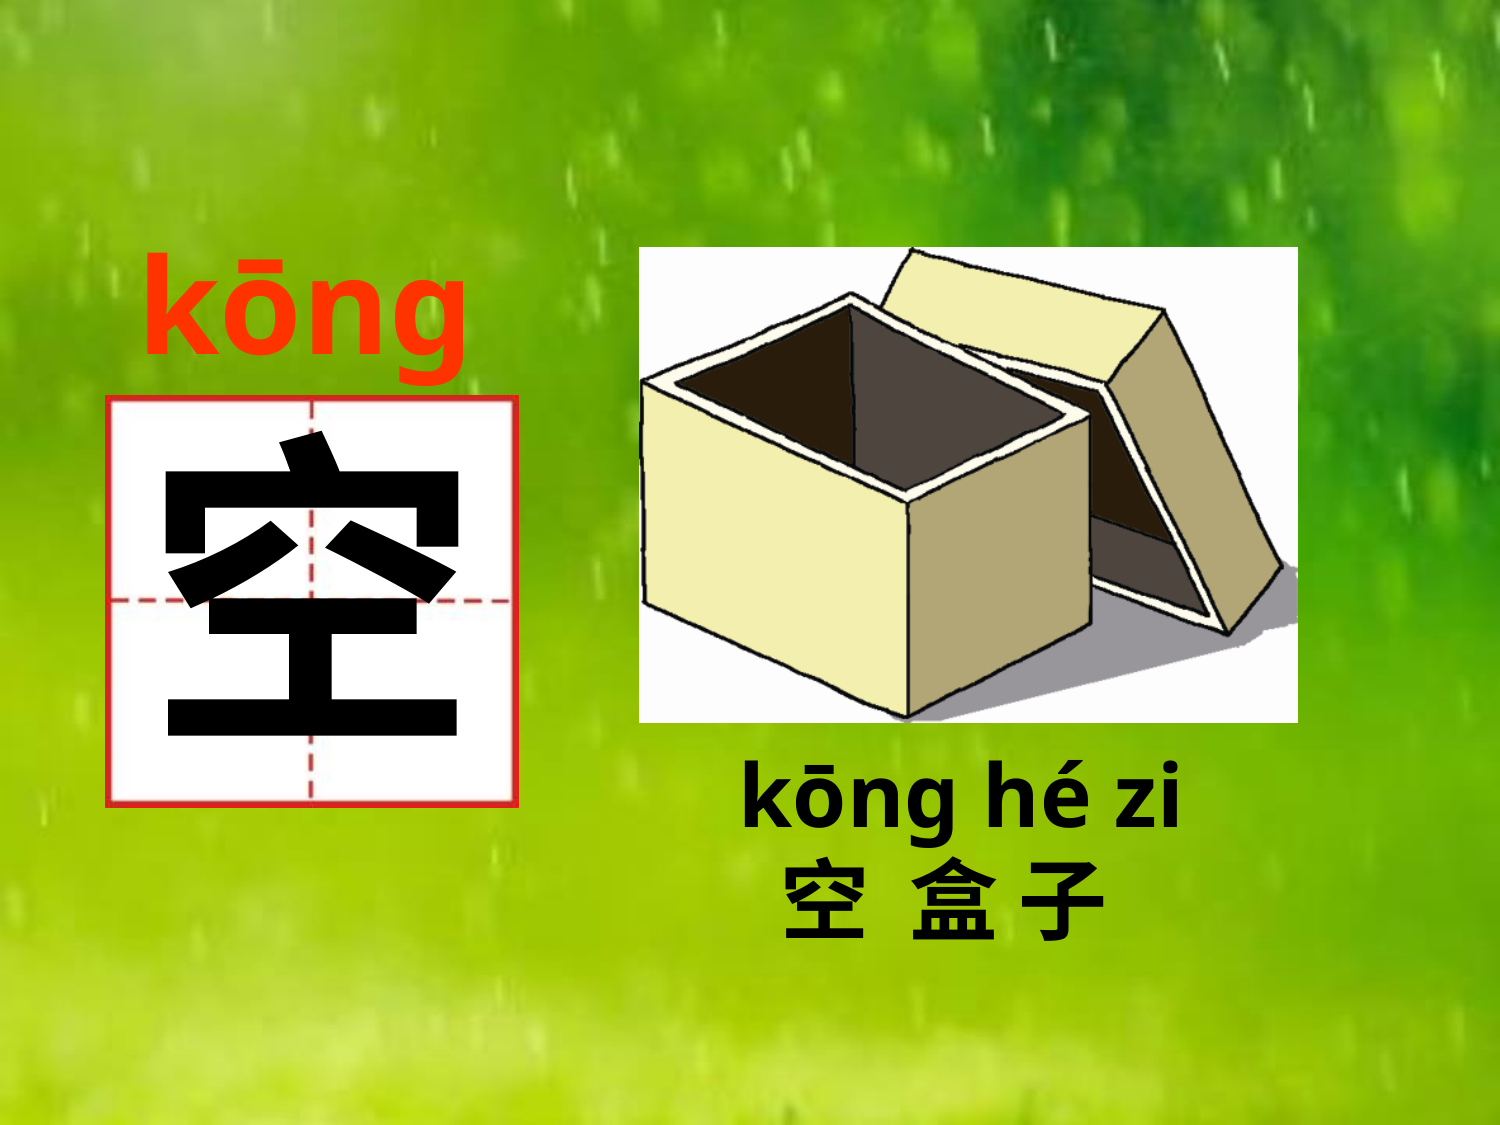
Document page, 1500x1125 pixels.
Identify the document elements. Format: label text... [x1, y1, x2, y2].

text_box kōnɡ [122, 213, 489, 375]
text_box kōnɡ hé zi 空 盒 子 [723, 732, 1200, 959]
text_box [105, 377, 519, 809]
picture [0, 0, 1500, 1125]
